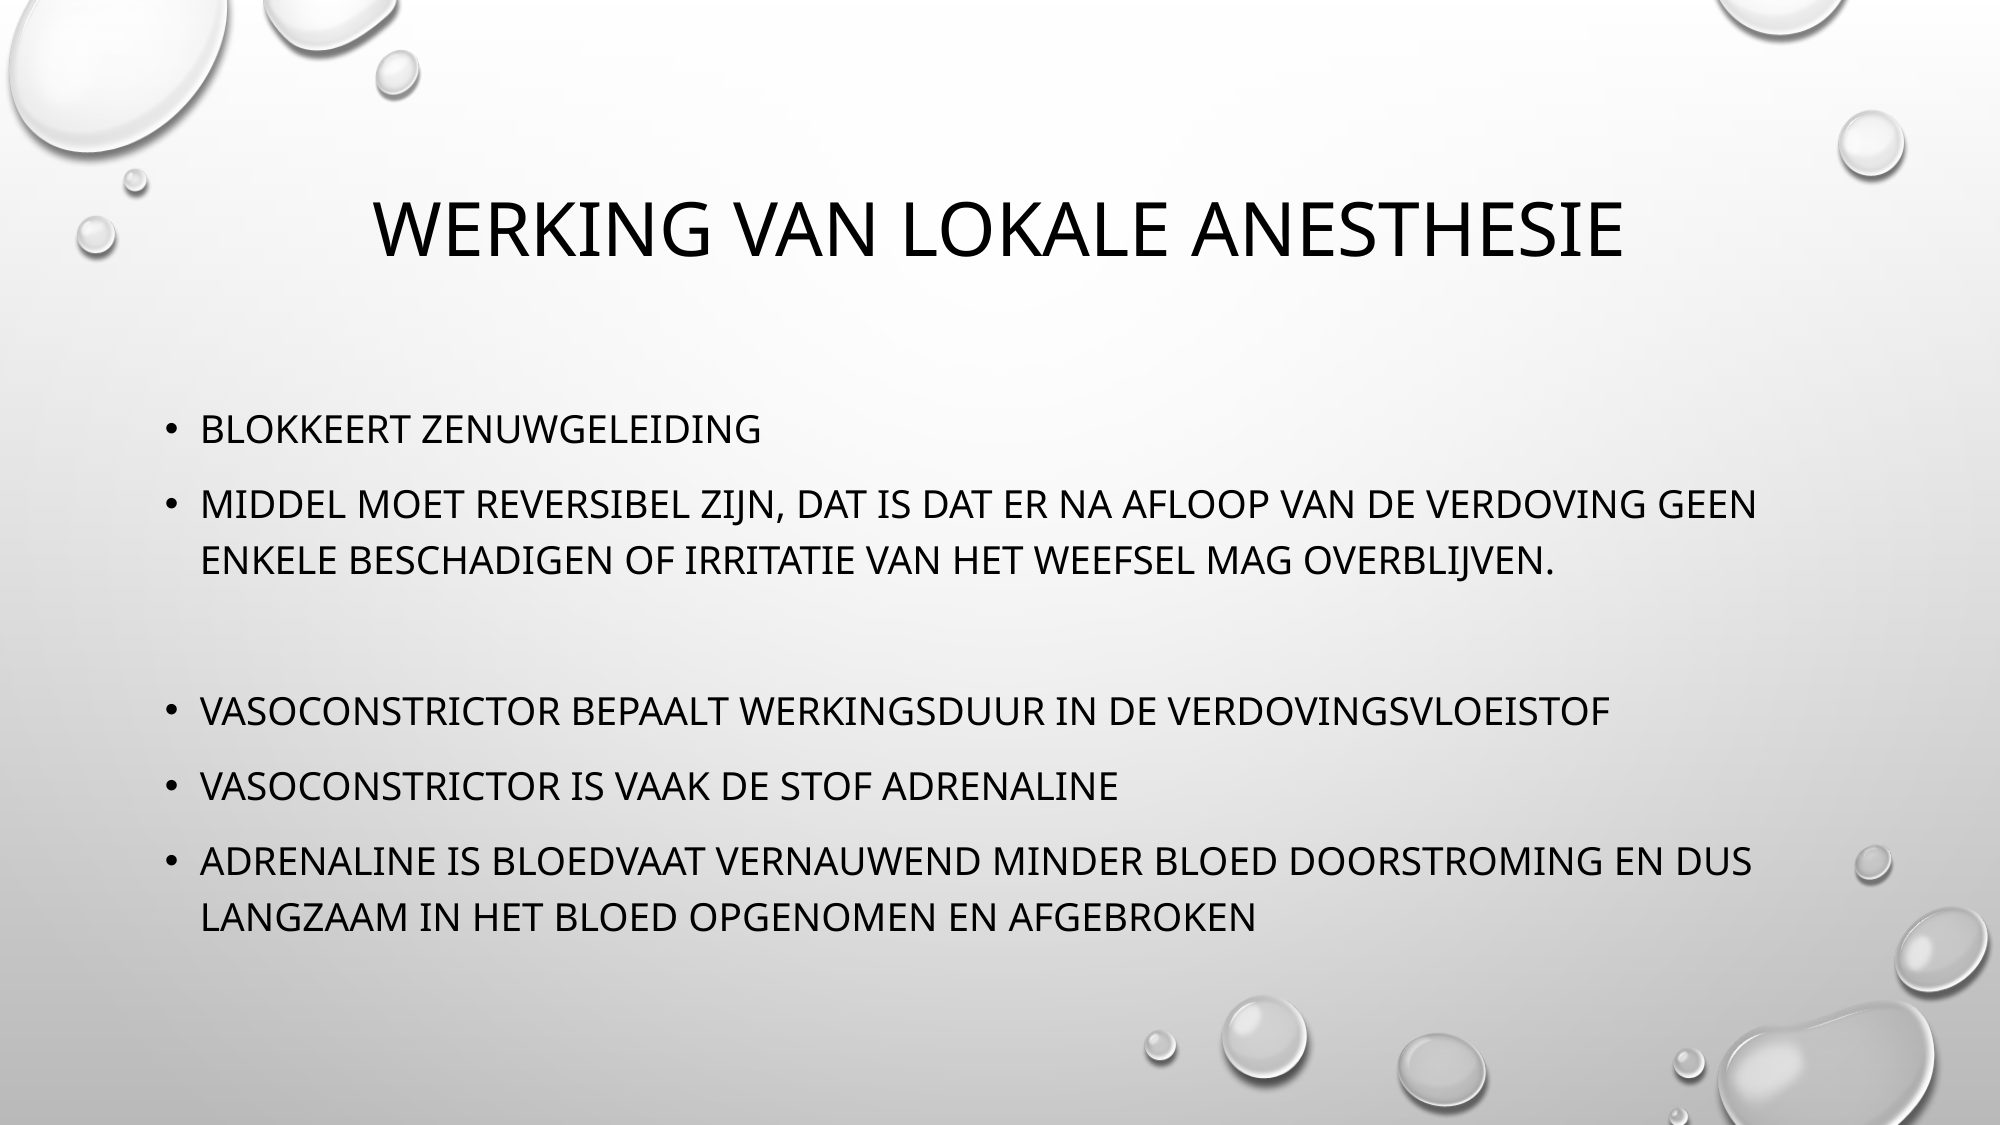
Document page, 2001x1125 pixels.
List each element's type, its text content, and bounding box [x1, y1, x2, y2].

picture [0, 0, 2000, 1125]
list Blokkeert zenuwgeleiding Middel moet reversibel zijn, dat is dat er na afloop van de verdoving geen enkele beschadigen of irritatie van het weefsel mag overblijven. Vasoconstrictor bepaalt werkingsduur in de verdovingsvloeistof Vasoconstrictor is vaak de stof adrenaline Adrenaline is bloedvaat vernauwend minder bloed doorstroming en dus langzaam in het bloed opgenomen en afgebroken [149, 388, 1850, 950]
title Werking van lokale anesthesie [149, 101, 1851, 364]
